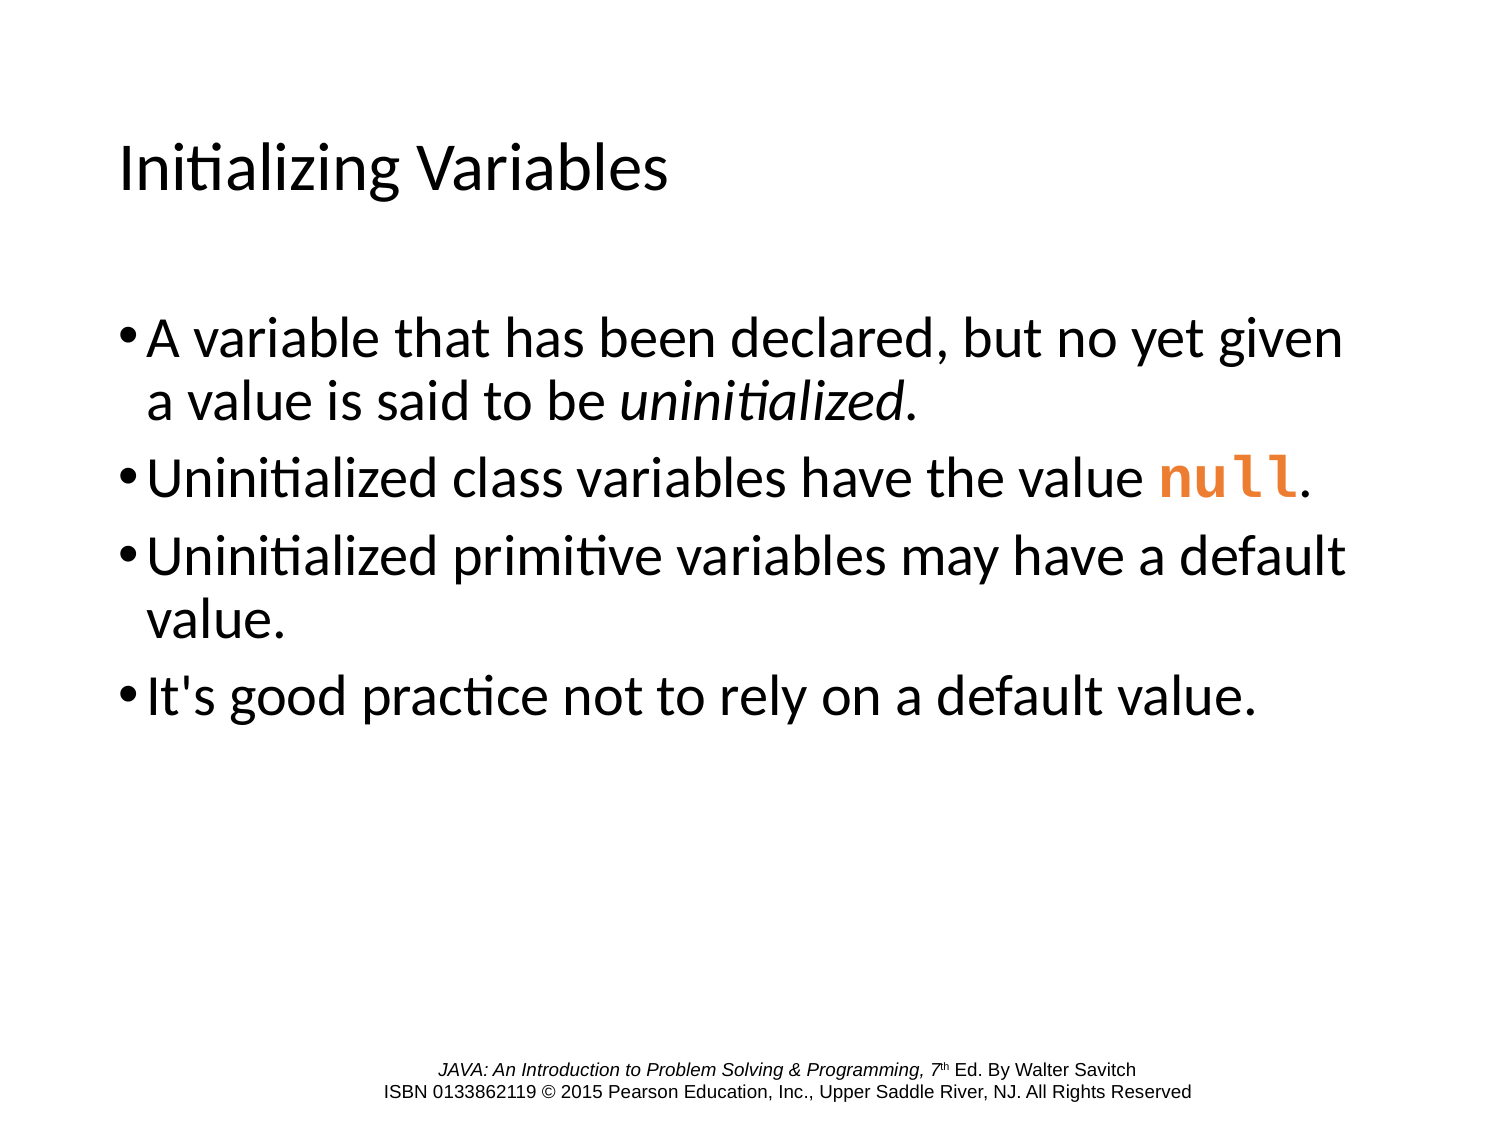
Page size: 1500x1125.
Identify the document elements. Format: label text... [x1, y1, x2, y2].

list A variable that has been declared, but no yet given a value is said to be uninitialized. Uninitialized class variables have the value null. Uninitialized primitive variables may have a default value. It's good practice not to rely on a default value. [103, 299, 1397, 1014]
title Initializing Variables [103, 59, 1397, 278]
